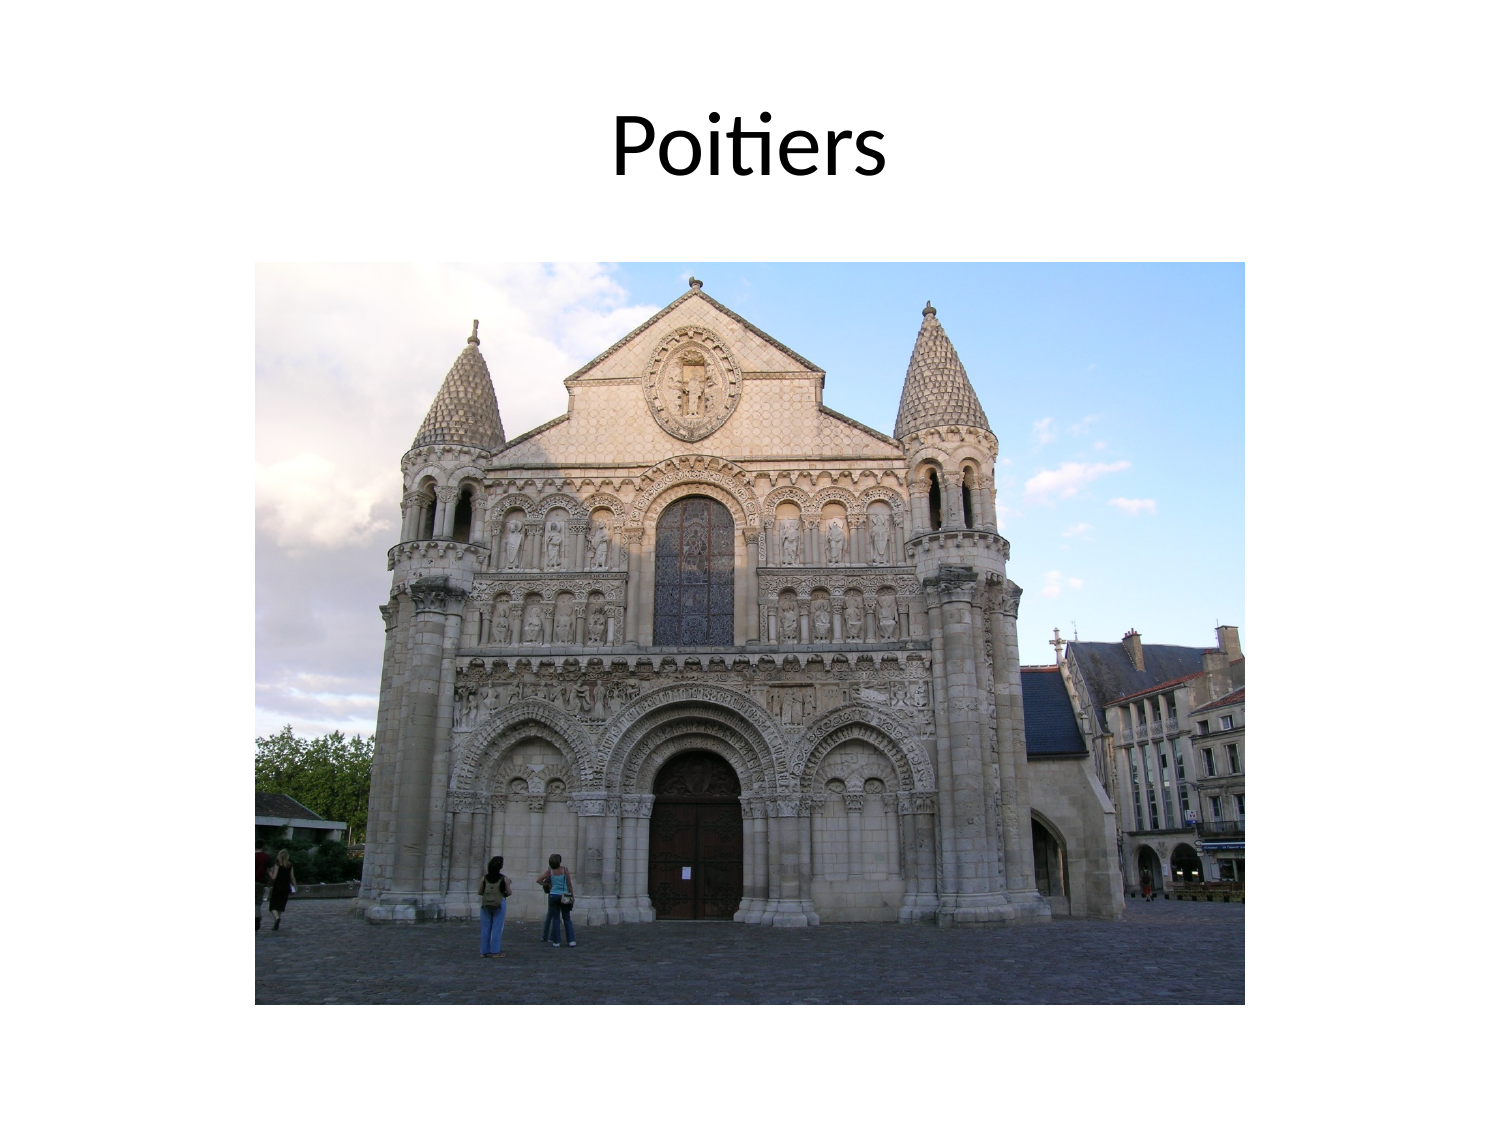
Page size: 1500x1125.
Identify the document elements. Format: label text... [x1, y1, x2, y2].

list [254, 262, 1246, 1006]
title Poitiers [75, 45, 1425, 233]
